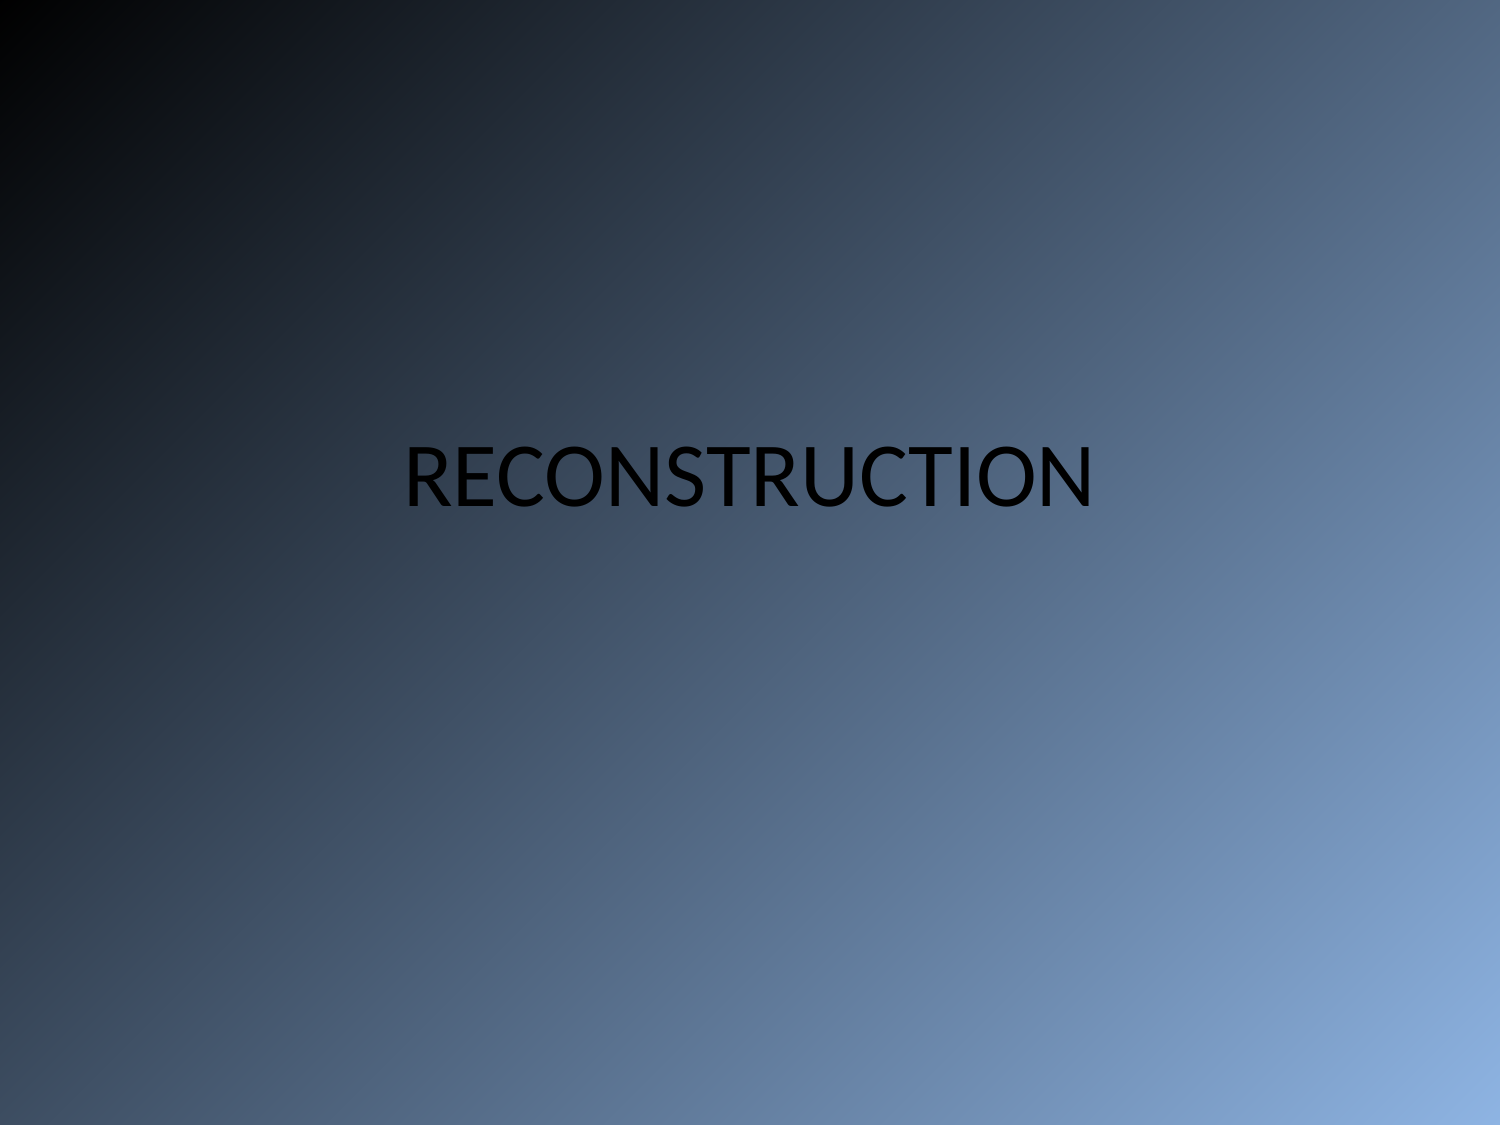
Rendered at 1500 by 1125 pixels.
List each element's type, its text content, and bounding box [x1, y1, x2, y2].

title RECONSTRUCTION [112, 349, 1388, 591]
